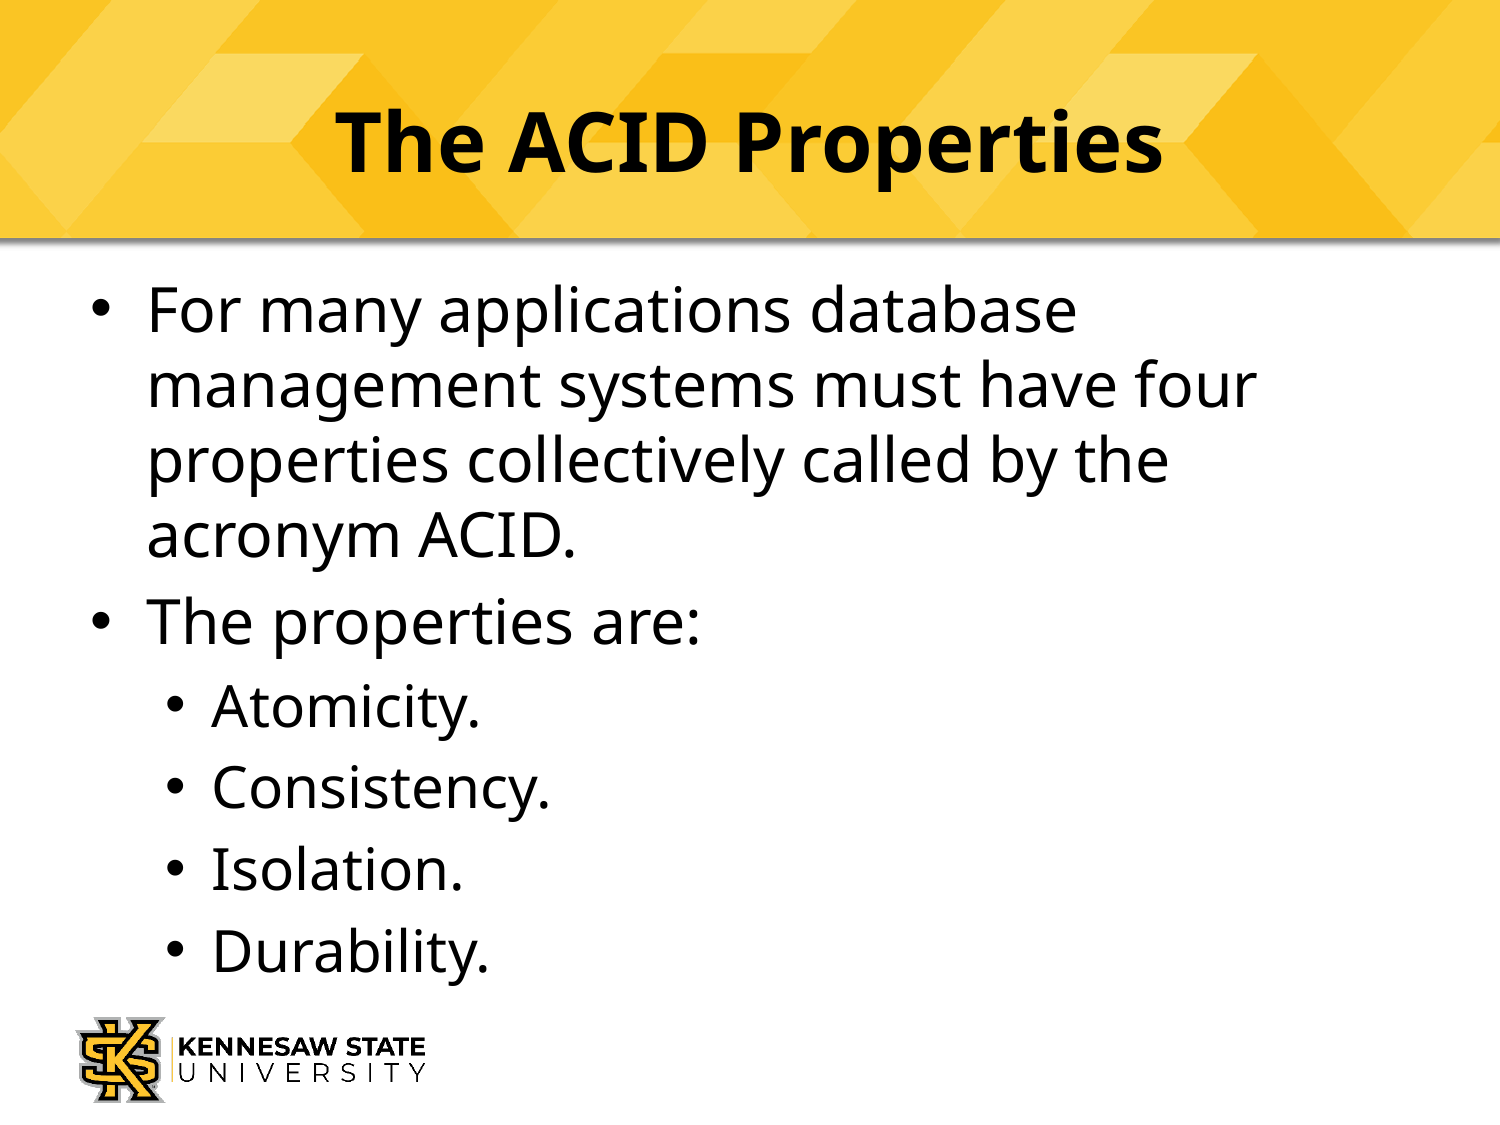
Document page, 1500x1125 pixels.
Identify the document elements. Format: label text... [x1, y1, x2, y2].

picture [0, 0, 1500, 251]
title The ACID Properties [75, 45, 1425, 233]
list For many applications database management systems must have four properties collectively called by the acronym ACID. The properties are: Atomicity. Consistency. Isolation. Durability. [75, 262, 1425, 1005]
picture [75, 1017, 425, 1103]
